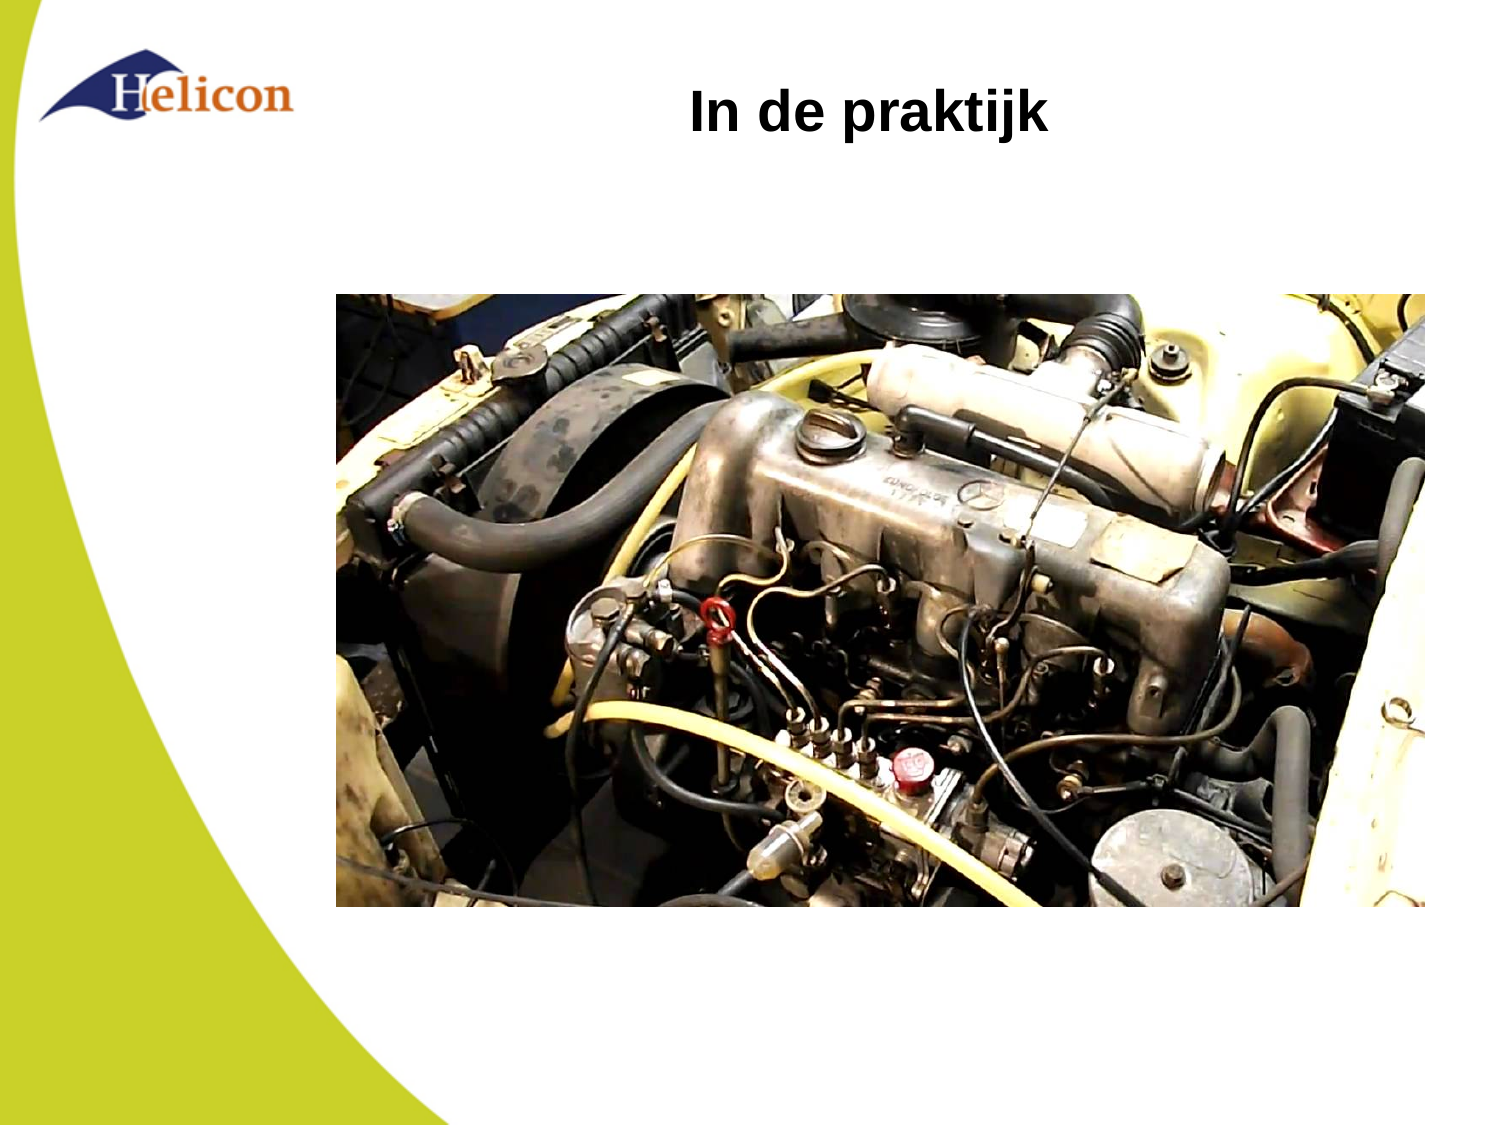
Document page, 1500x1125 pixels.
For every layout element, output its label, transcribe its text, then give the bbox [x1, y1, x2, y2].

picture [0, 0, 1500, 1125]
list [336, 294, 1426, 907]
title In de praktijk [324, 54, 1415, 161]
